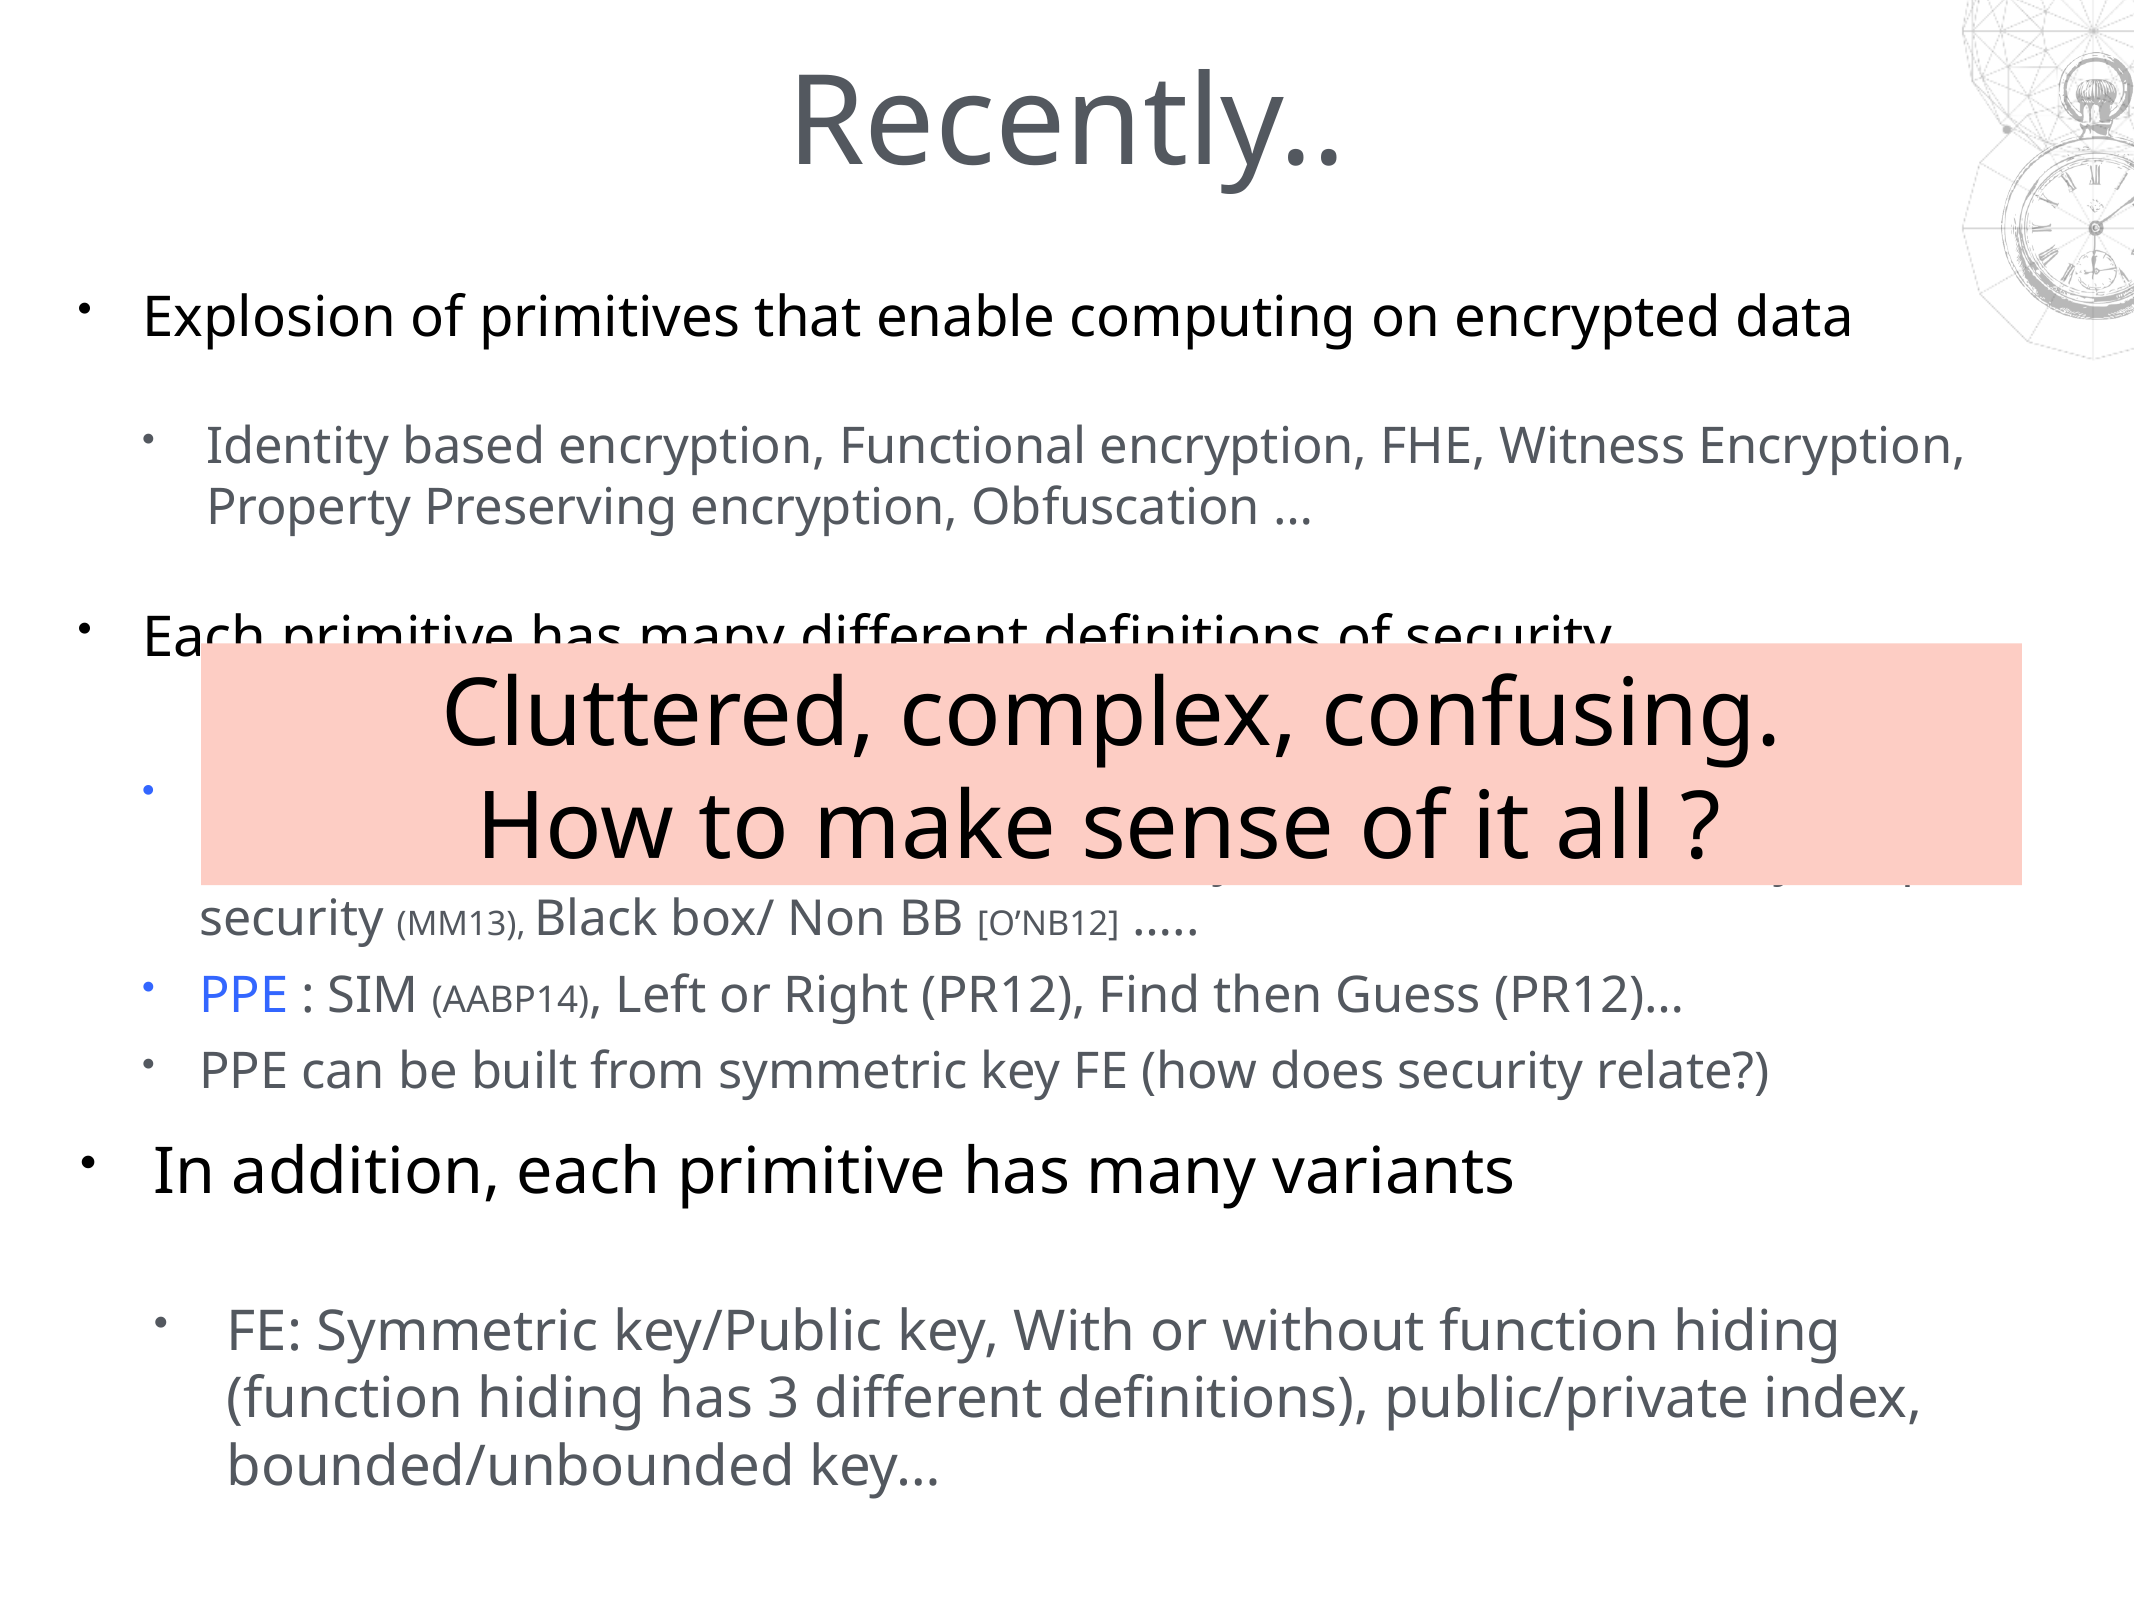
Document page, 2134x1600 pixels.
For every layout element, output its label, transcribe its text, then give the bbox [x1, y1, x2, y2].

text_box In addition, each primitive has many variants FE: Symmetric key/Public key, With or without function hiding (function hiding has 3 different definitions), public/private index, bounded/unbounded key… [72, 1120, 2022, 1595]
list Explosion of primitives that enable computing on encrypted data Identity based encryption, Functional encryption, FHE, Witness Encryption, Property Preserving encryption, Obfuscation … Each primitive has many different definitions of security FE : IND (BF01,SW05..), Adaptive SIM (BSW11), Non-adaptive SIM (ON10), unbounded SIM (AGVW13}, Relaxed Sim (AKS14), Bounded key IND/SIM (GVW12), Fully-adaptive security (MM13), Black box/ Non BB [O’NB12] ….. PPE : SIM (AABP14), Left or Right (PR12), Find then Guess (PR12)… PPE can be built from symmetric key FE (how does security relate?) [77, 279, 2037, 1115]
title Recently.. [155, 0, 1978, 279]
text_box Cluttered, complex, confusing. How to make sense of it all ? [201, 643, 2022, 886]
